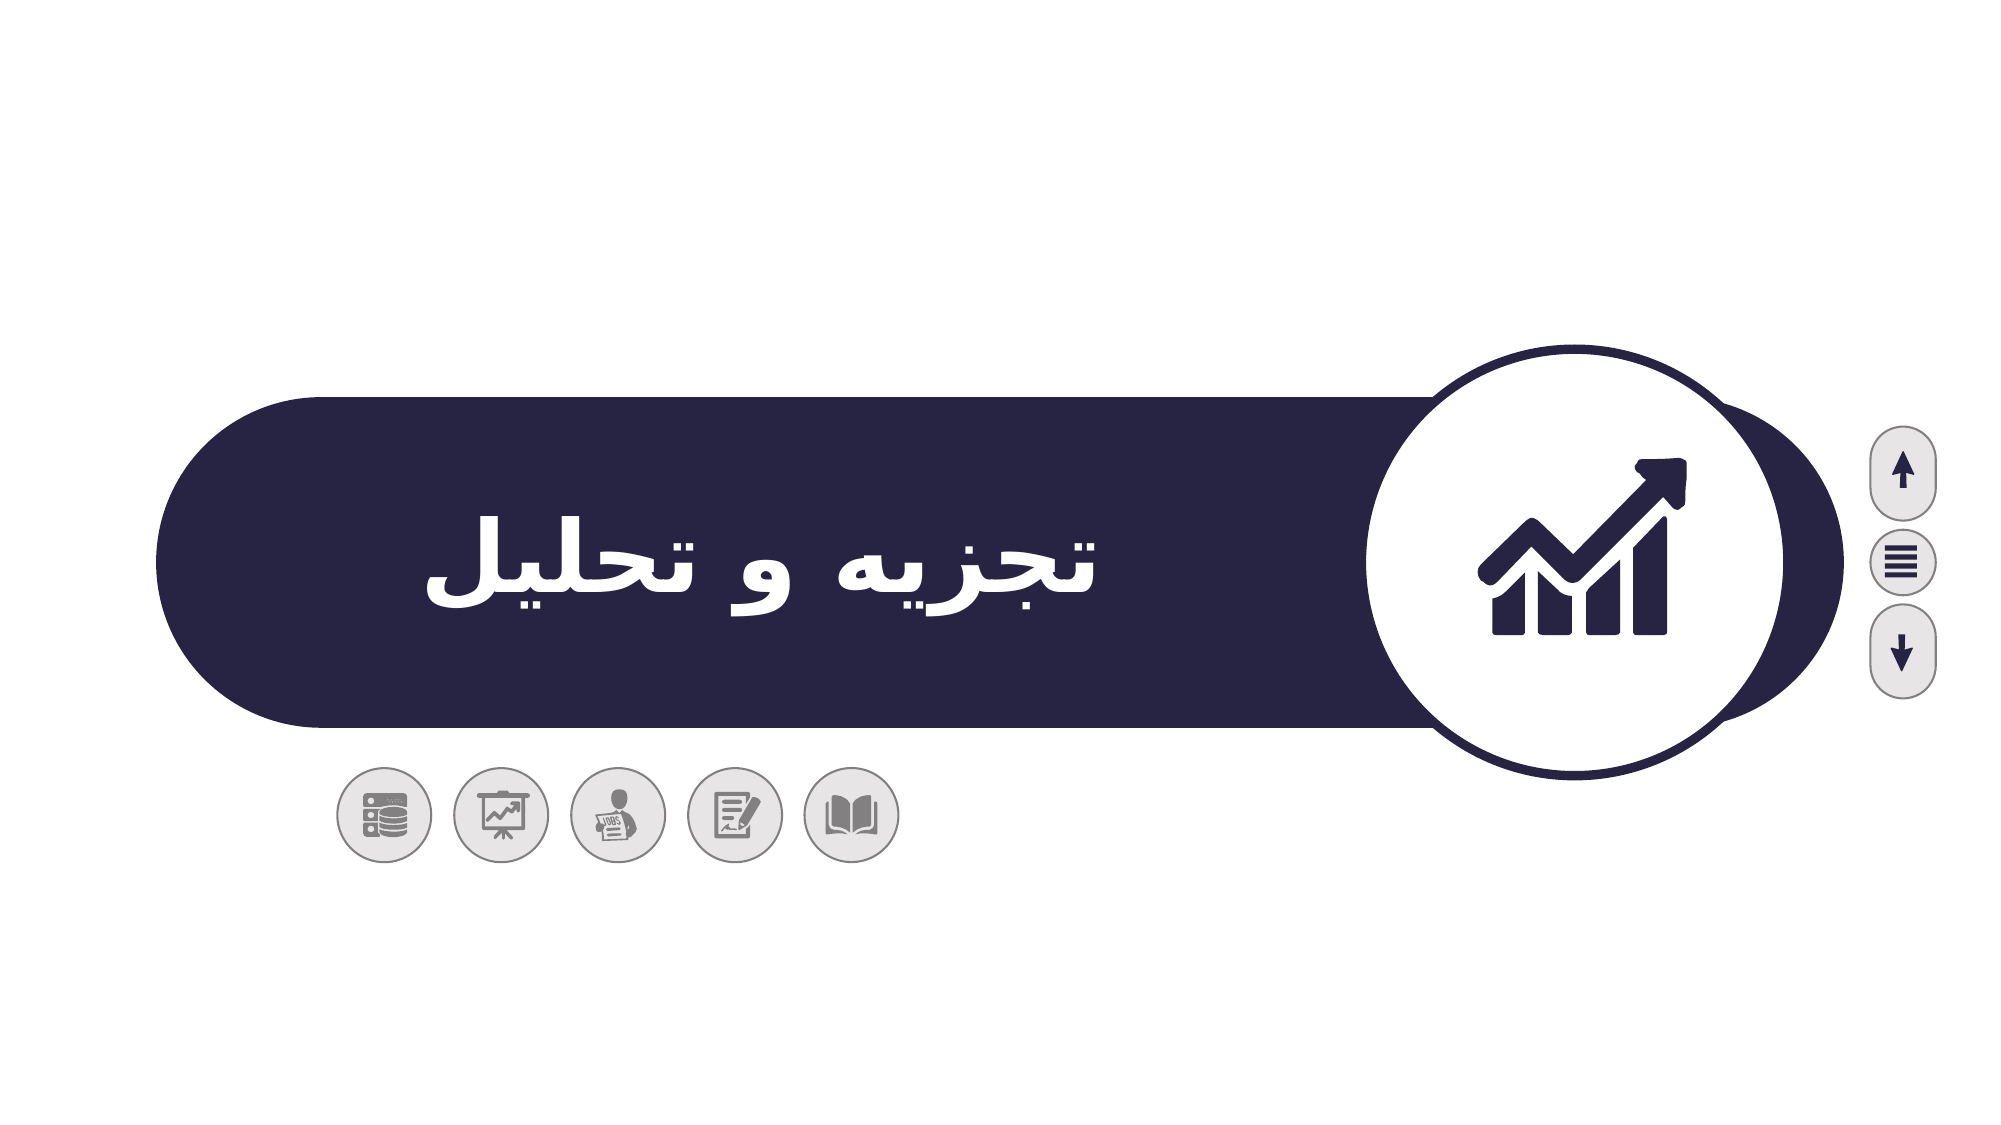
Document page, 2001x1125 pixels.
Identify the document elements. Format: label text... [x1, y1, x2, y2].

text_box [831, 795, 851, 833]
text_box [1537, 571, 1572, 636]
text_box [803, 766, 900, 864]
text_box [453, 767, 550, 864]
text_box [570, 767, 667, 864]
text_box [1633, 516, 1668, 636]
text_box [825, 801, 848, 835]
text_box [714, 791, 761, 839]
text_box تجزیه و تحلیل [157, 484, 1366, 620]
text_box [1477, 457, 1687, 586]
text_box [1586, 559, 1621, 636]
text_box [595, 789, 637, 842]
text_box [852, 795, 872, 833]
text_box [687, 767, 784, 864]
text_box [336, 767, 433, 864]
text_box [476, 790, 531, 840]
text_box [855, 801, 878, 835]
text_box [363, 793, 408, 838]
text_box [1492, 572, 1525, 636]
